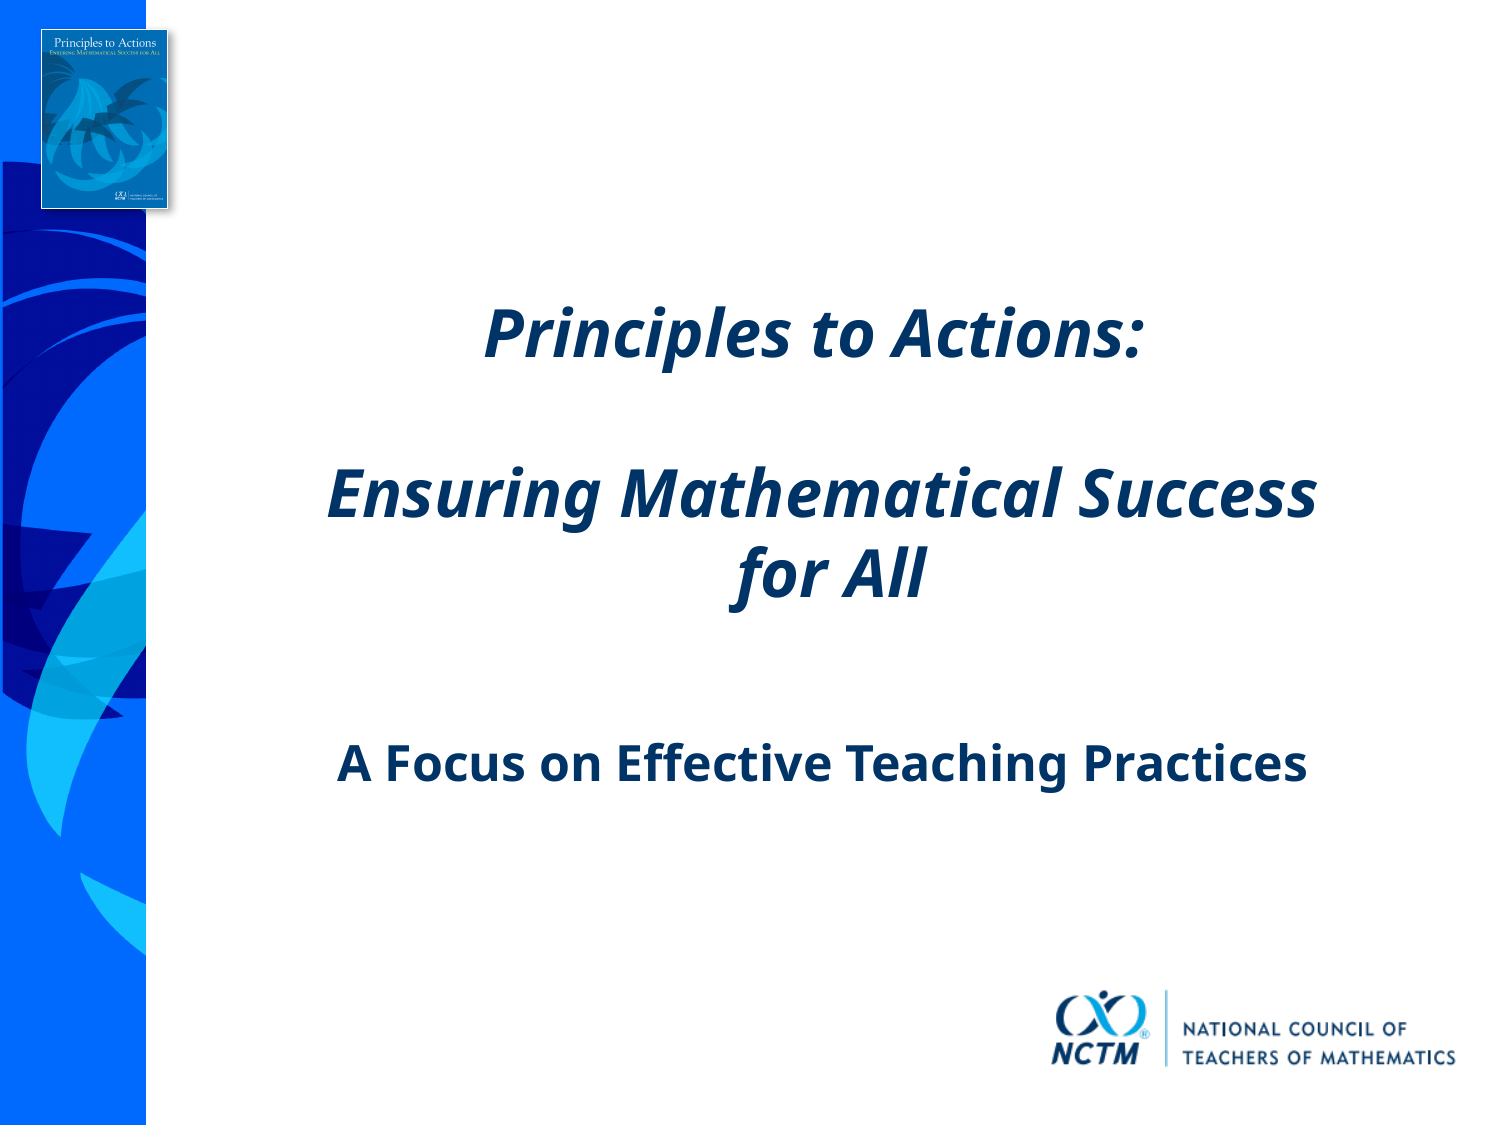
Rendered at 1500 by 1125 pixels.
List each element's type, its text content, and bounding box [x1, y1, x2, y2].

picture [0, 0, 168, 1125]
text_box Principles to Actions: Ensuring Mathematical Success for All A Focus on Effective Teaching Practices [151, 283, 1500, 971]
picture [1034, 969, 1474, 1085]
